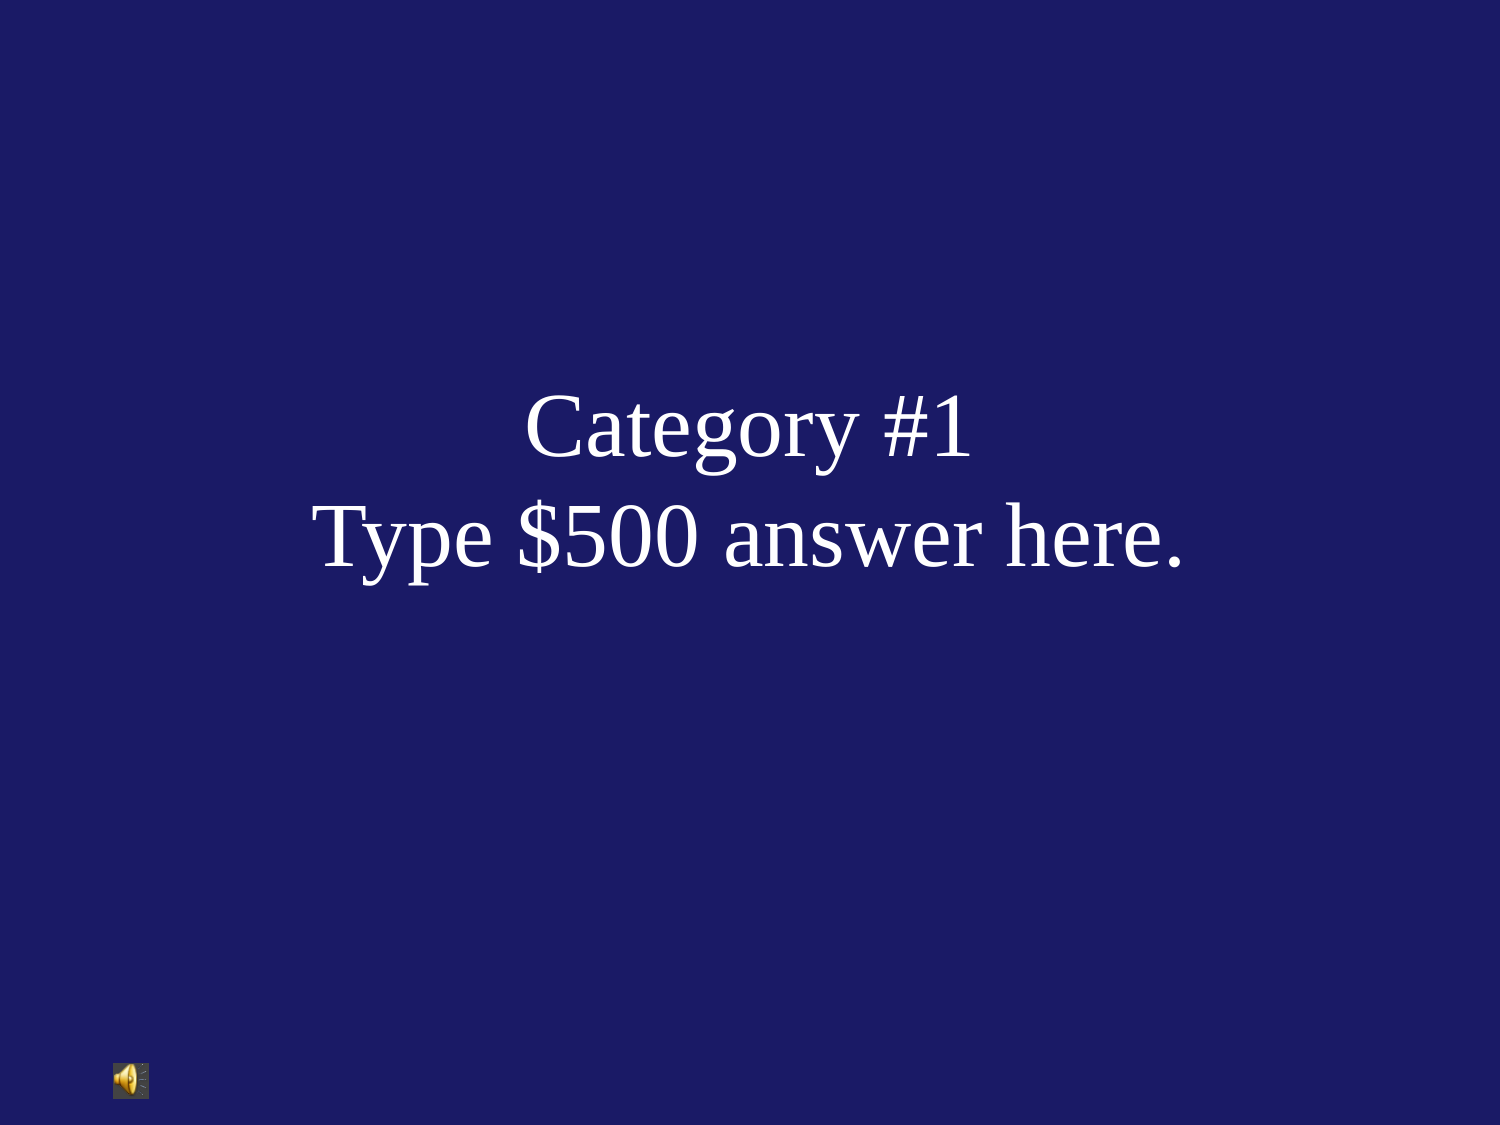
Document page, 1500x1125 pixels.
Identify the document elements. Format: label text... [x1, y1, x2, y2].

picture [112, 1062, 151, 1101]
title Category #1 Type $500 answer here. [112, 274, 1388, 676]
